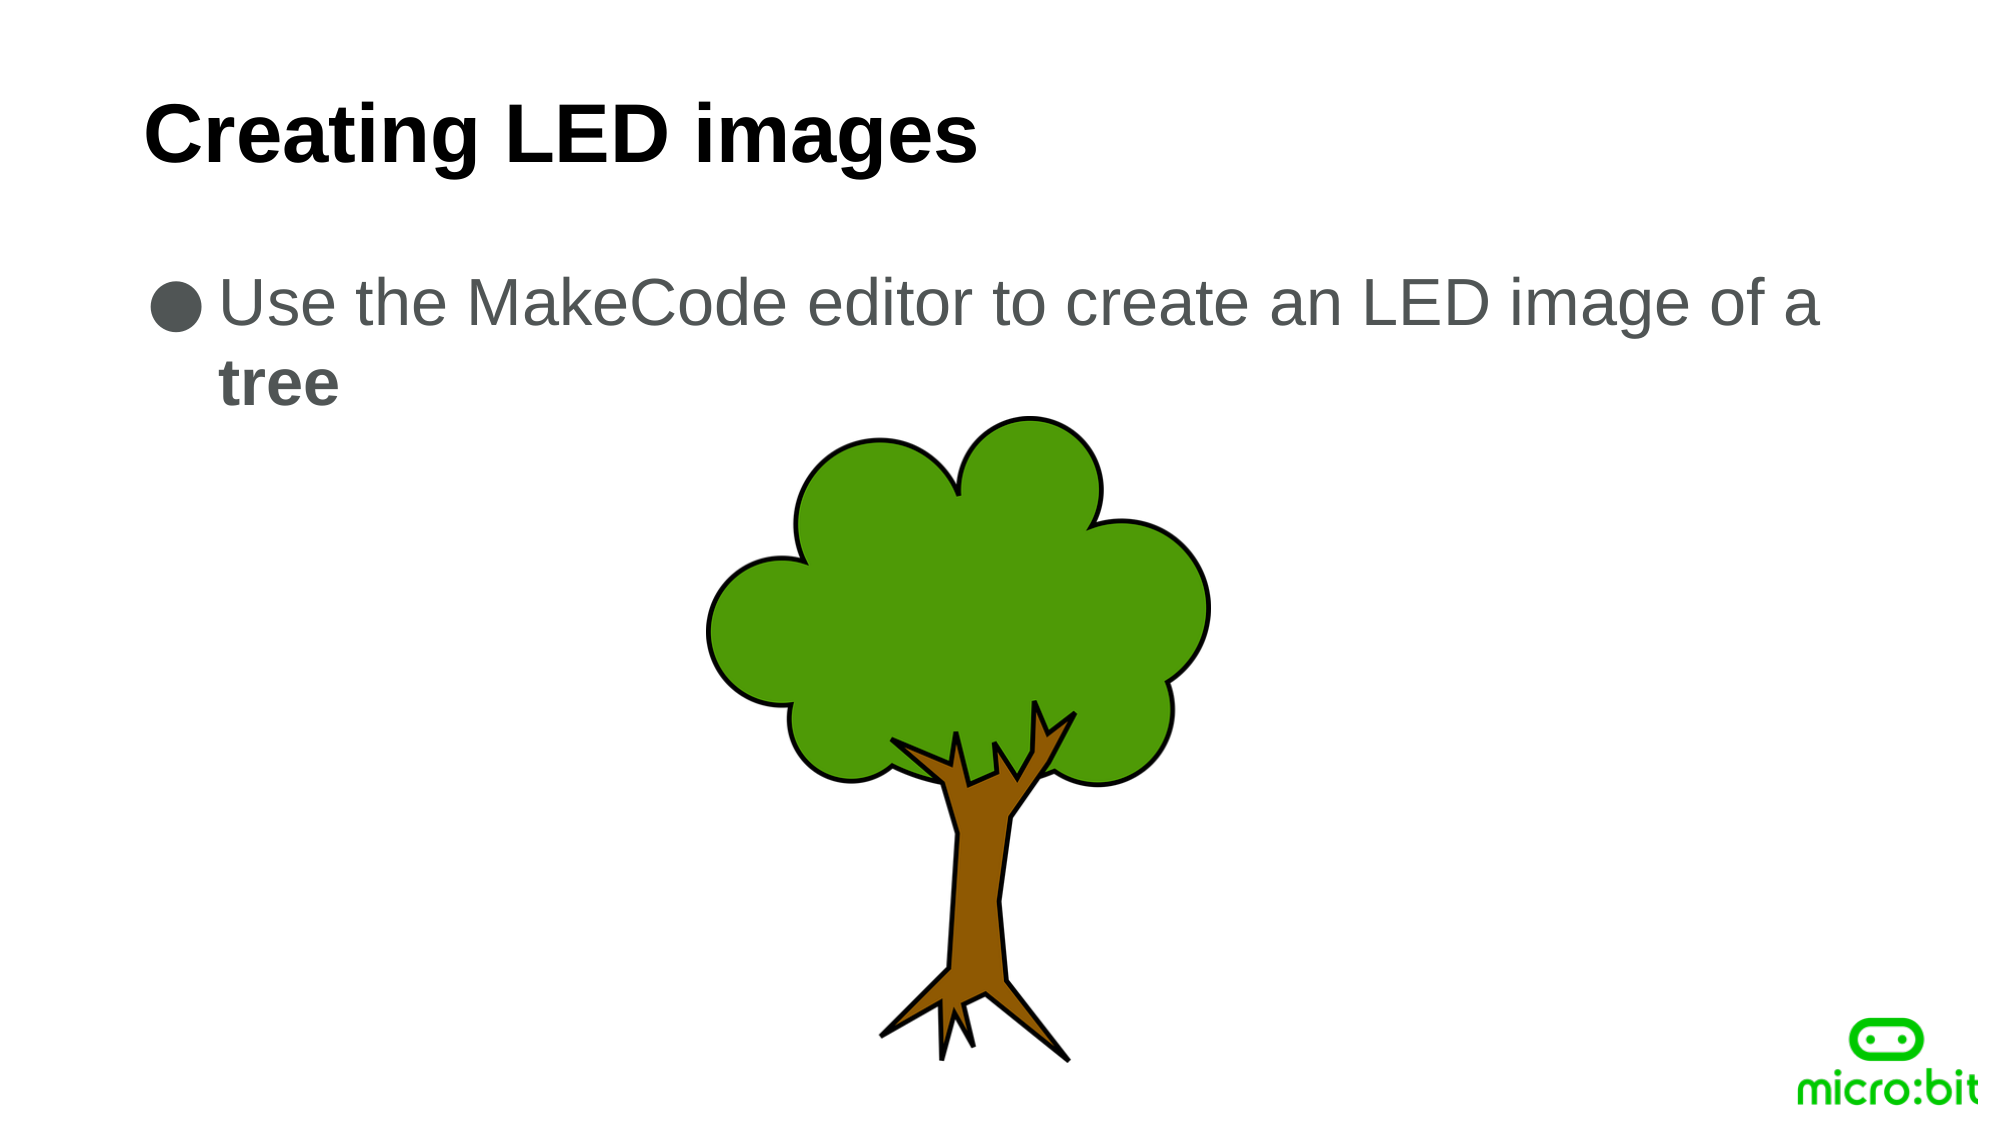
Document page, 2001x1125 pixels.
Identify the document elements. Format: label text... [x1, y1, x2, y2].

picture [705, 416, 1211, 1063]
picture [1797, 1017, 1978, 1106]
text_box Creating LED images Use the MakeCode editor to create an LED image of a tree [128, 0, 1902, 809]
